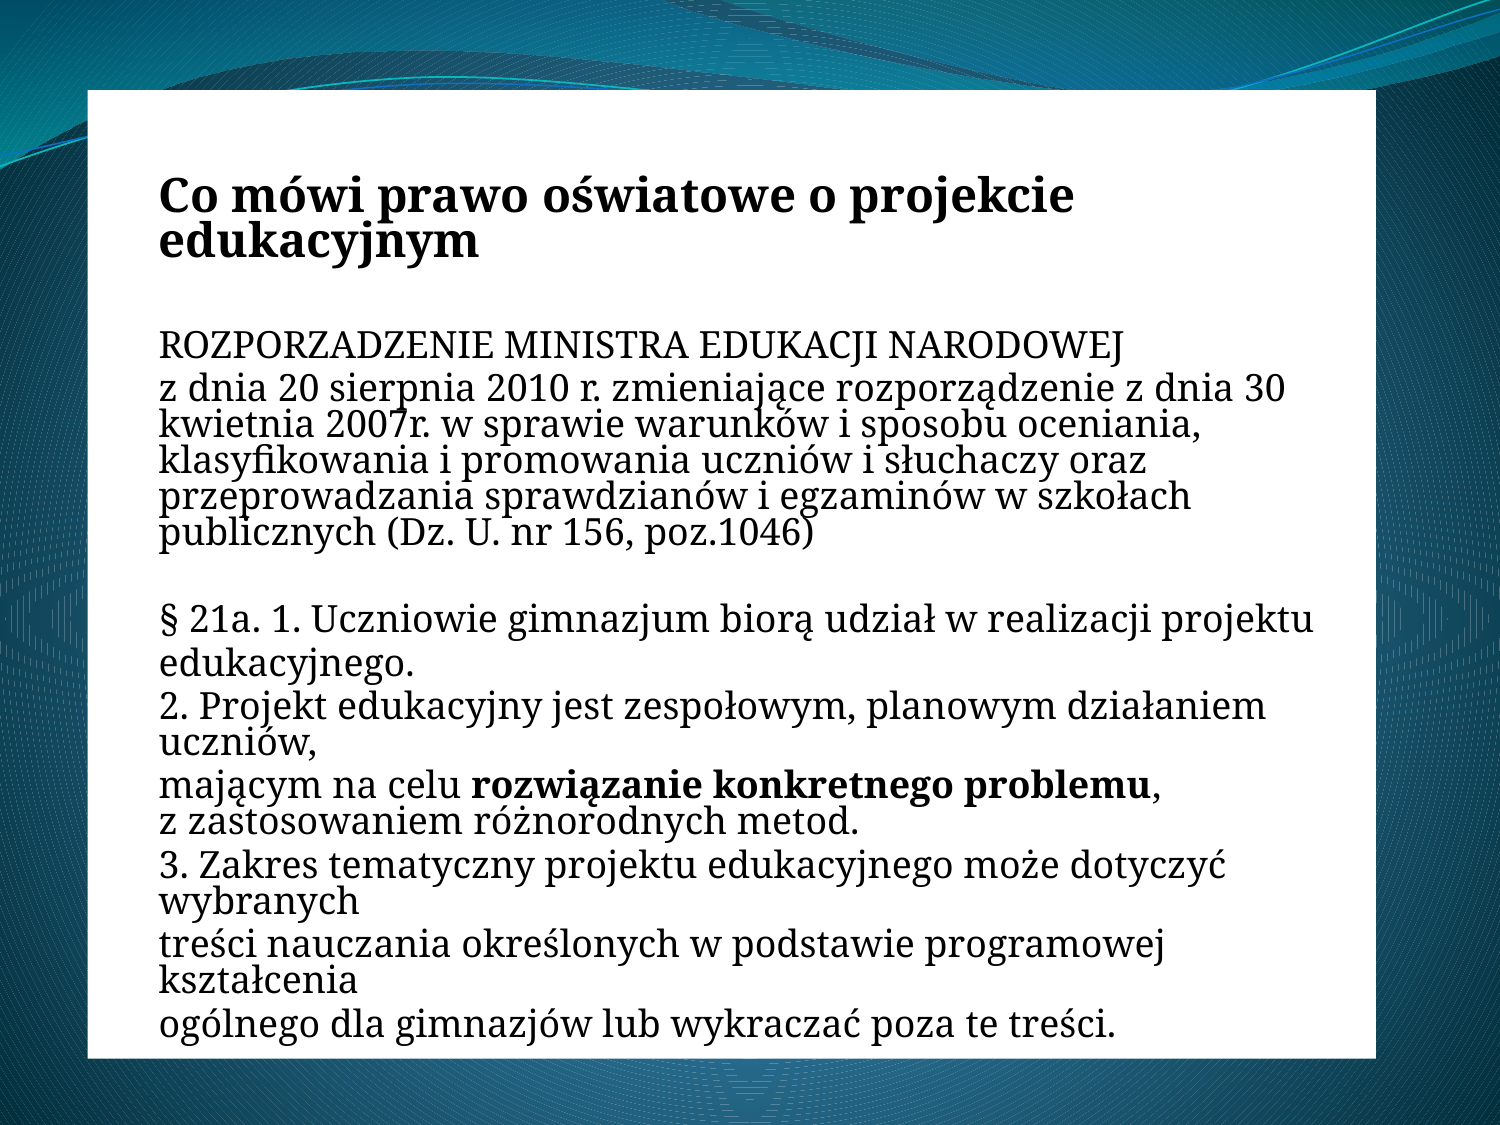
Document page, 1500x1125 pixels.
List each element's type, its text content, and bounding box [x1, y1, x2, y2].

subtitle Co mówi prawo oświatowe o projekcie edukacyjnym ROZPORZADZENIE MINISTRA EDUKACJI NARODOWEJ z dnia 20 sierpnia 2010 r. zmieniające rozporządzenie z dnia 30 kwietnia 2007r. w sprawie warunków i sposobu oceniania, klasyfikowania i promowania uczniów i słuchaczy oraz przeprowadzania sprawdzianów i egzaminów w szkołach publicznych (Dz. U. nr 156, poz.1046) § 21a. 1. Uczniowie gimnazjum biorą udział w realizacji projektu edukacyjnego. 2. Projekt edukacyjny jest zespołowym, planowym działaniem uczniów, mającym na celu rozwiązanie konkretnego problemu, z zastosowaniem różnorodnych metod. 3. Zakres tematyczny projektu edukacyjnego może dotyczyć wybranych treści nauczania określonych w podstawie programowej kształcenia ogólnego dla gimnazjów lub wykraczać poza te treści. [87, 89, 1377, 1059]
